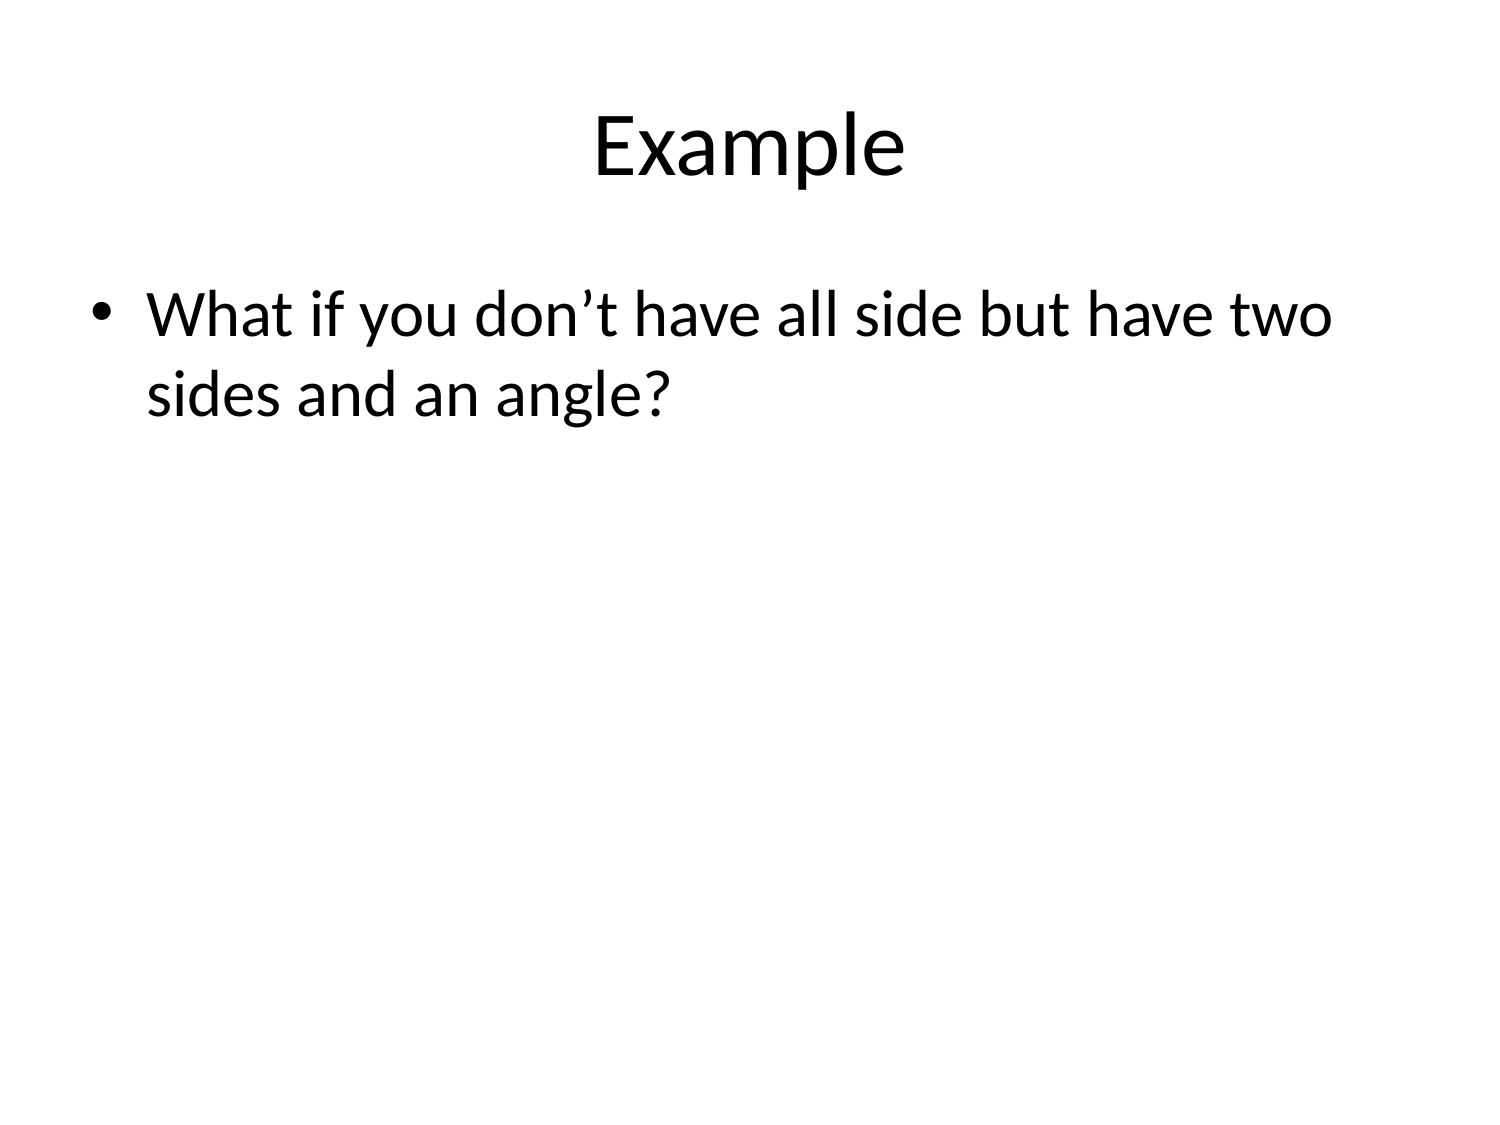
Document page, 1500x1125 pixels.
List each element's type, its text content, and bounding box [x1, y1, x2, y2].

list What if you don’t have all side but have two sides and an angle? [75, 262, 1425, 1005]
title Example [75, 45, 1425, 233]
